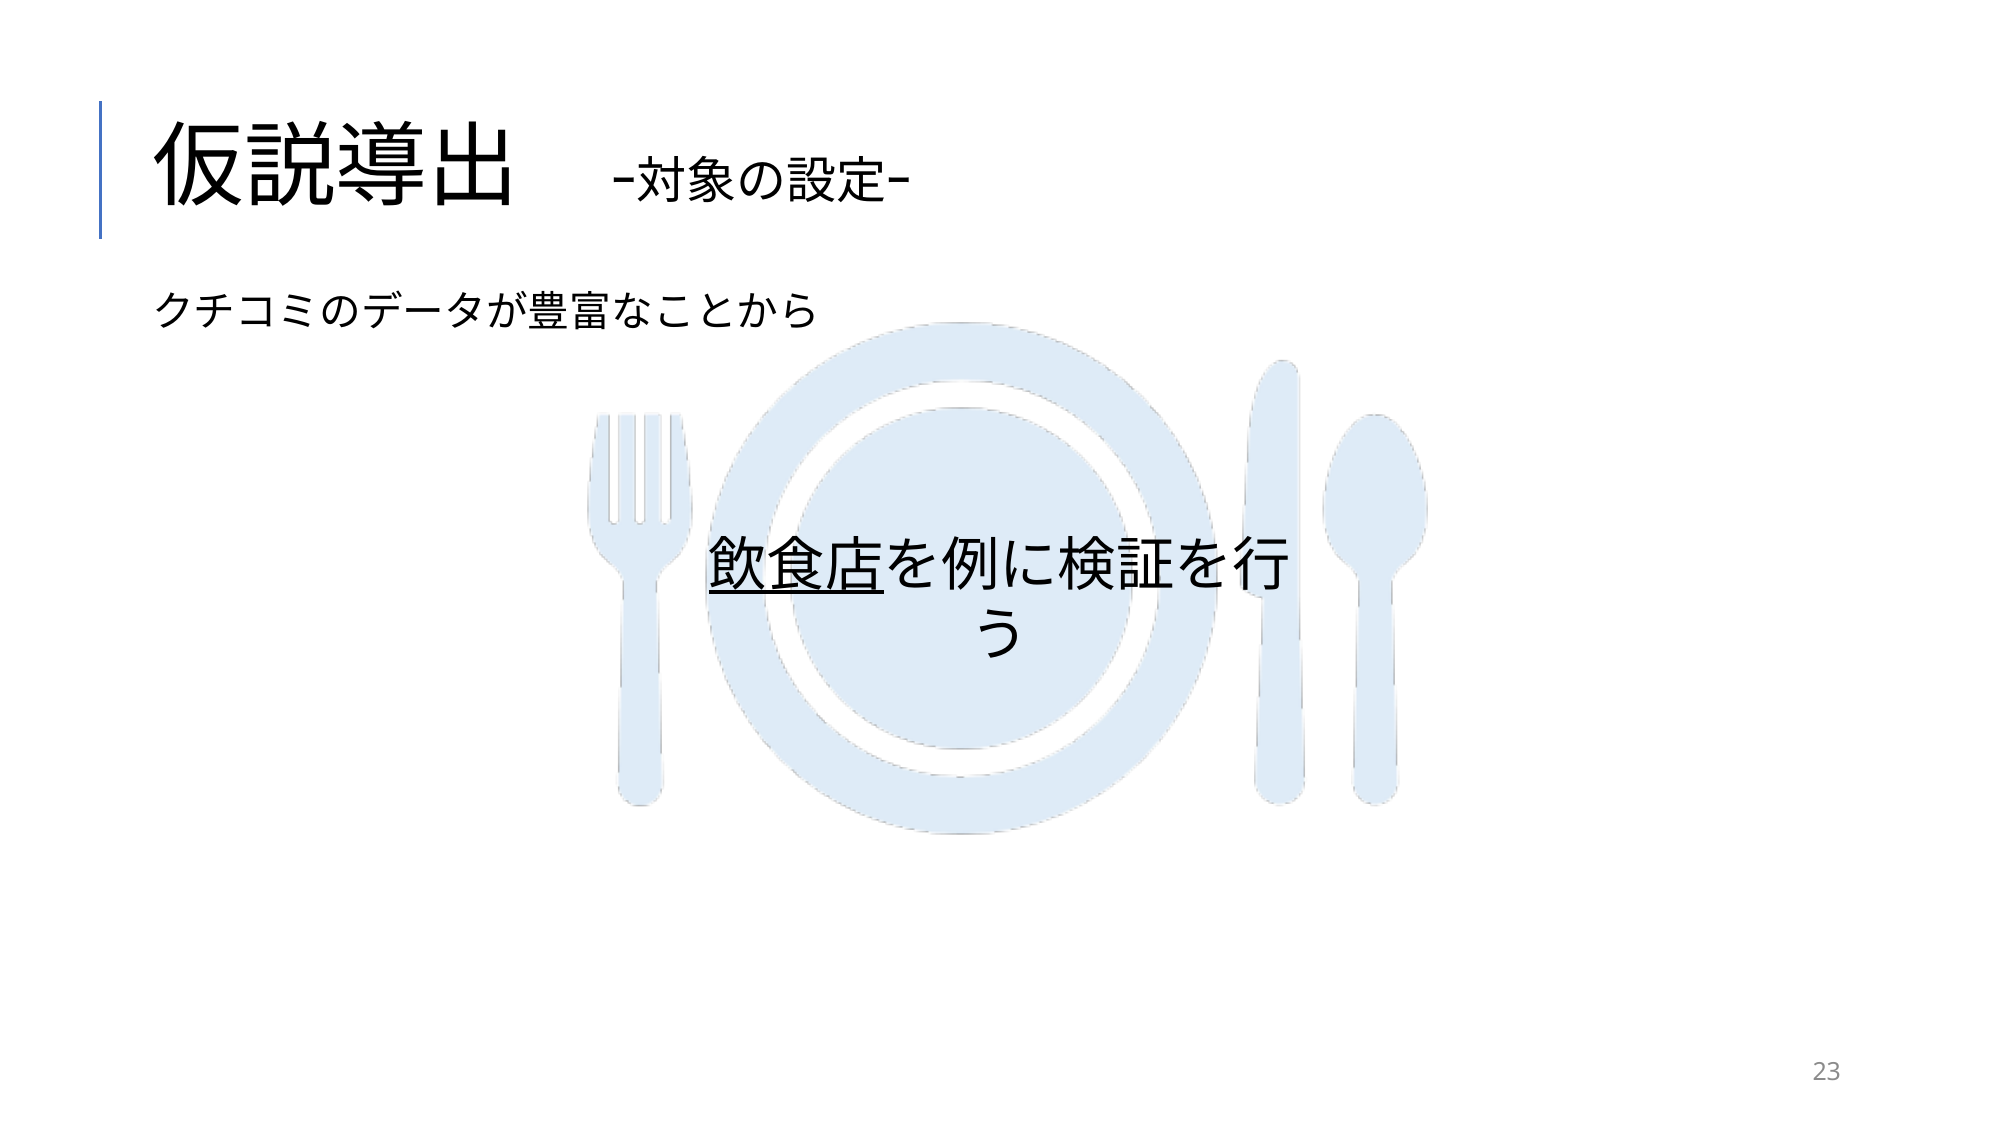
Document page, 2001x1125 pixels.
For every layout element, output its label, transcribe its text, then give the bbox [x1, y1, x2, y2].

title 仮説導出 ｰ対象の設定ｰ [137, 59, 1863, 278]
text_box クチコミのデータが豊富なことから [137, 277, 546, 343]
picture [546, 134, 1454, 1043]
slide_number 23 23 [1412, 1042, 1863, 1103]
